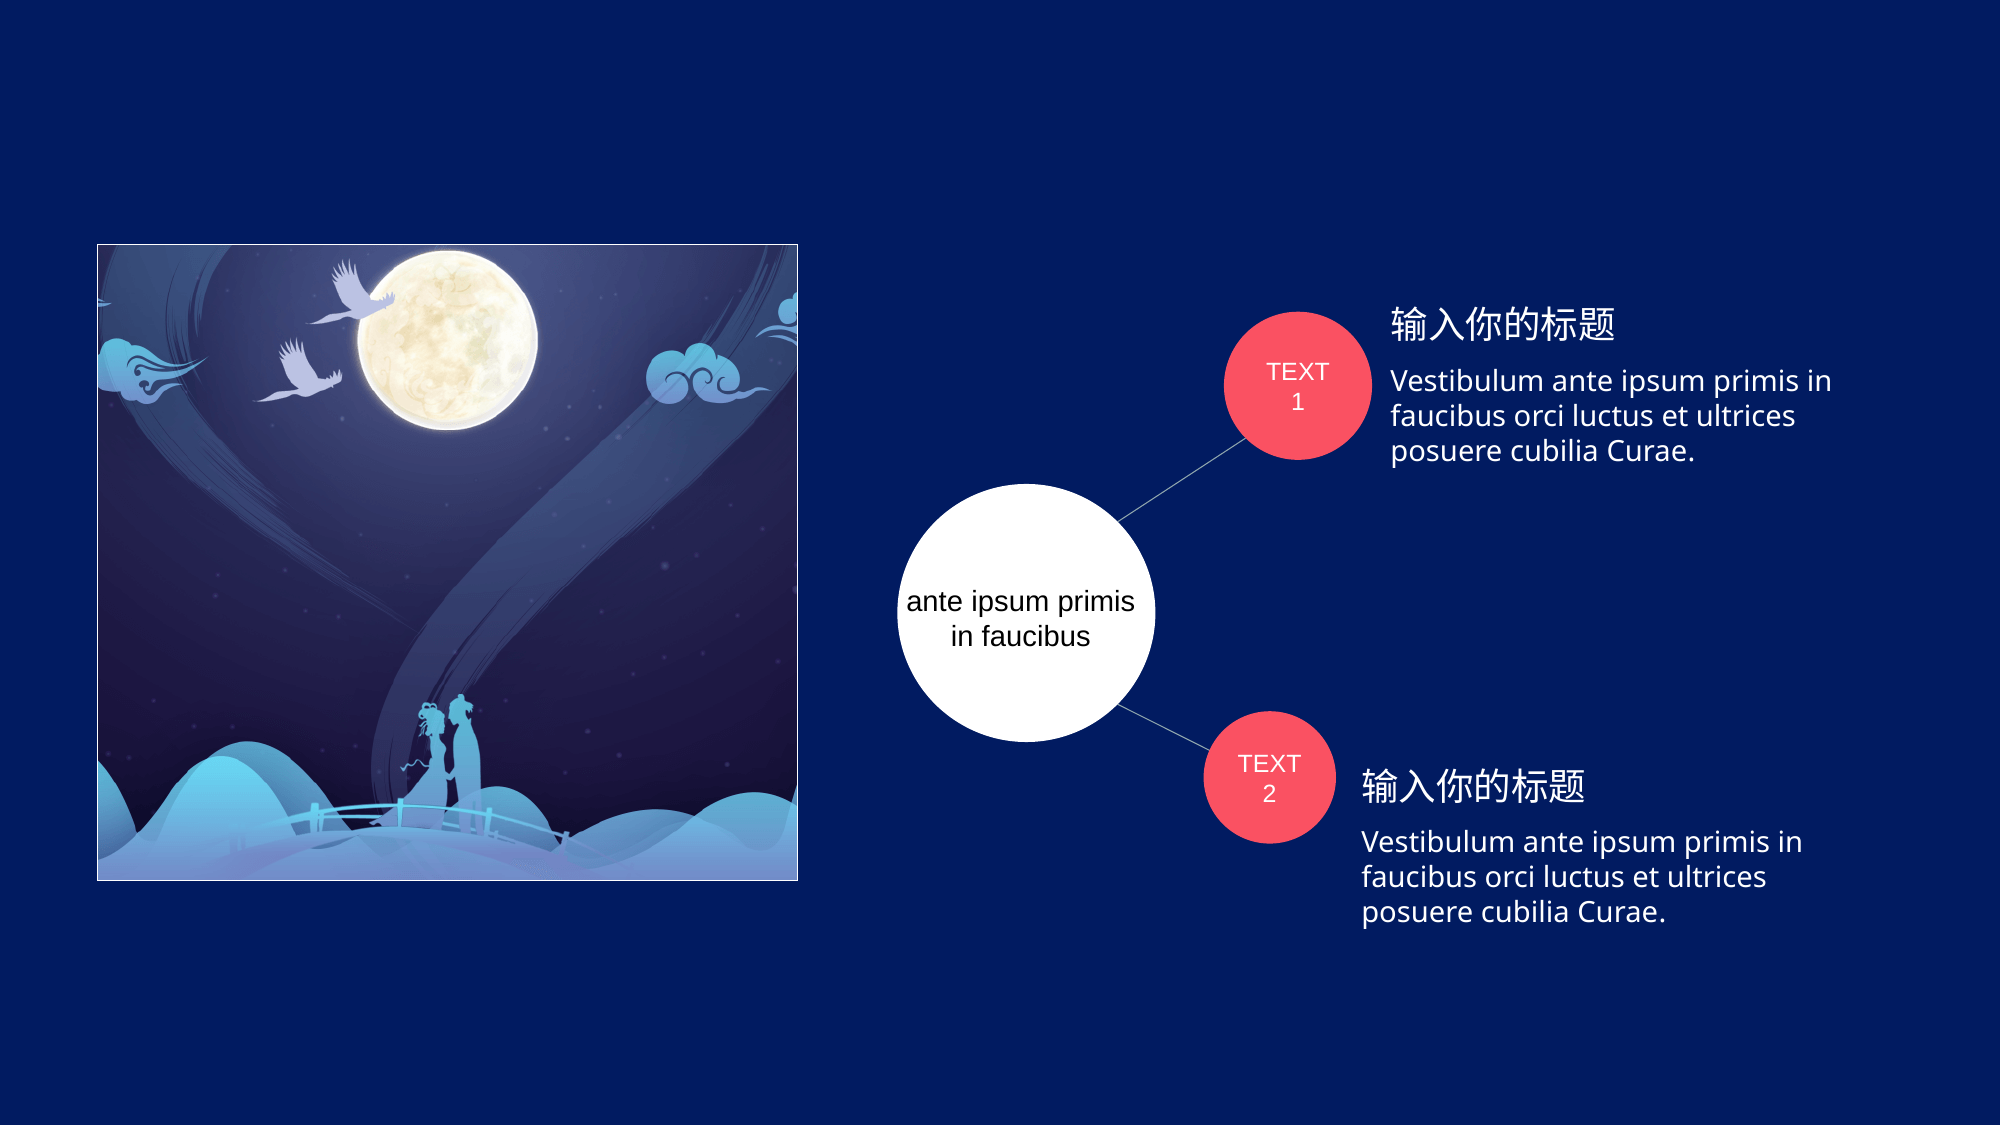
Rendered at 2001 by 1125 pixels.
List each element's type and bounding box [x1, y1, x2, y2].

picture [97, 244, 798, 881]
text_box [886, 293, 1900, 937]
